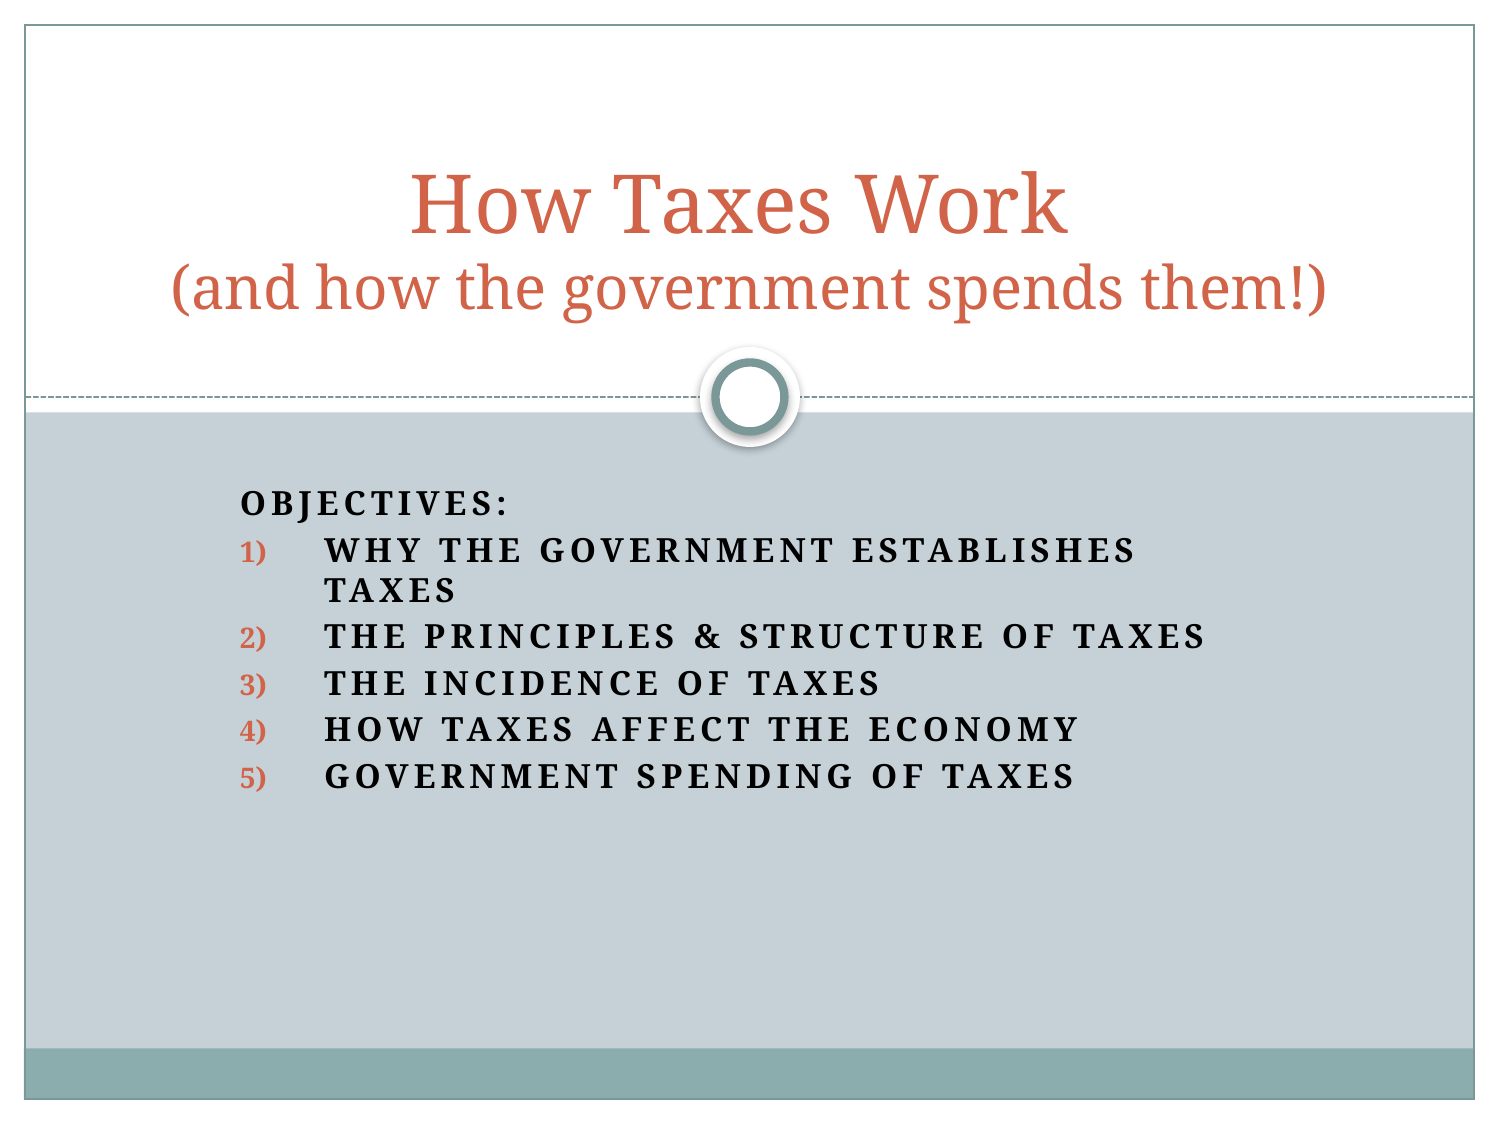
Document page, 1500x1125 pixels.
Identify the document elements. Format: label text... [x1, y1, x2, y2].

title How Taxes Work (and how the government spends them!) [112, 87, 1388, 329]
subtitle Objectives: Why the government establishes taxes The principles & structure of taxes The incidence of taxes How taxes affect the economy Government Spending of Taxes [225, 474, 1275, 975]
